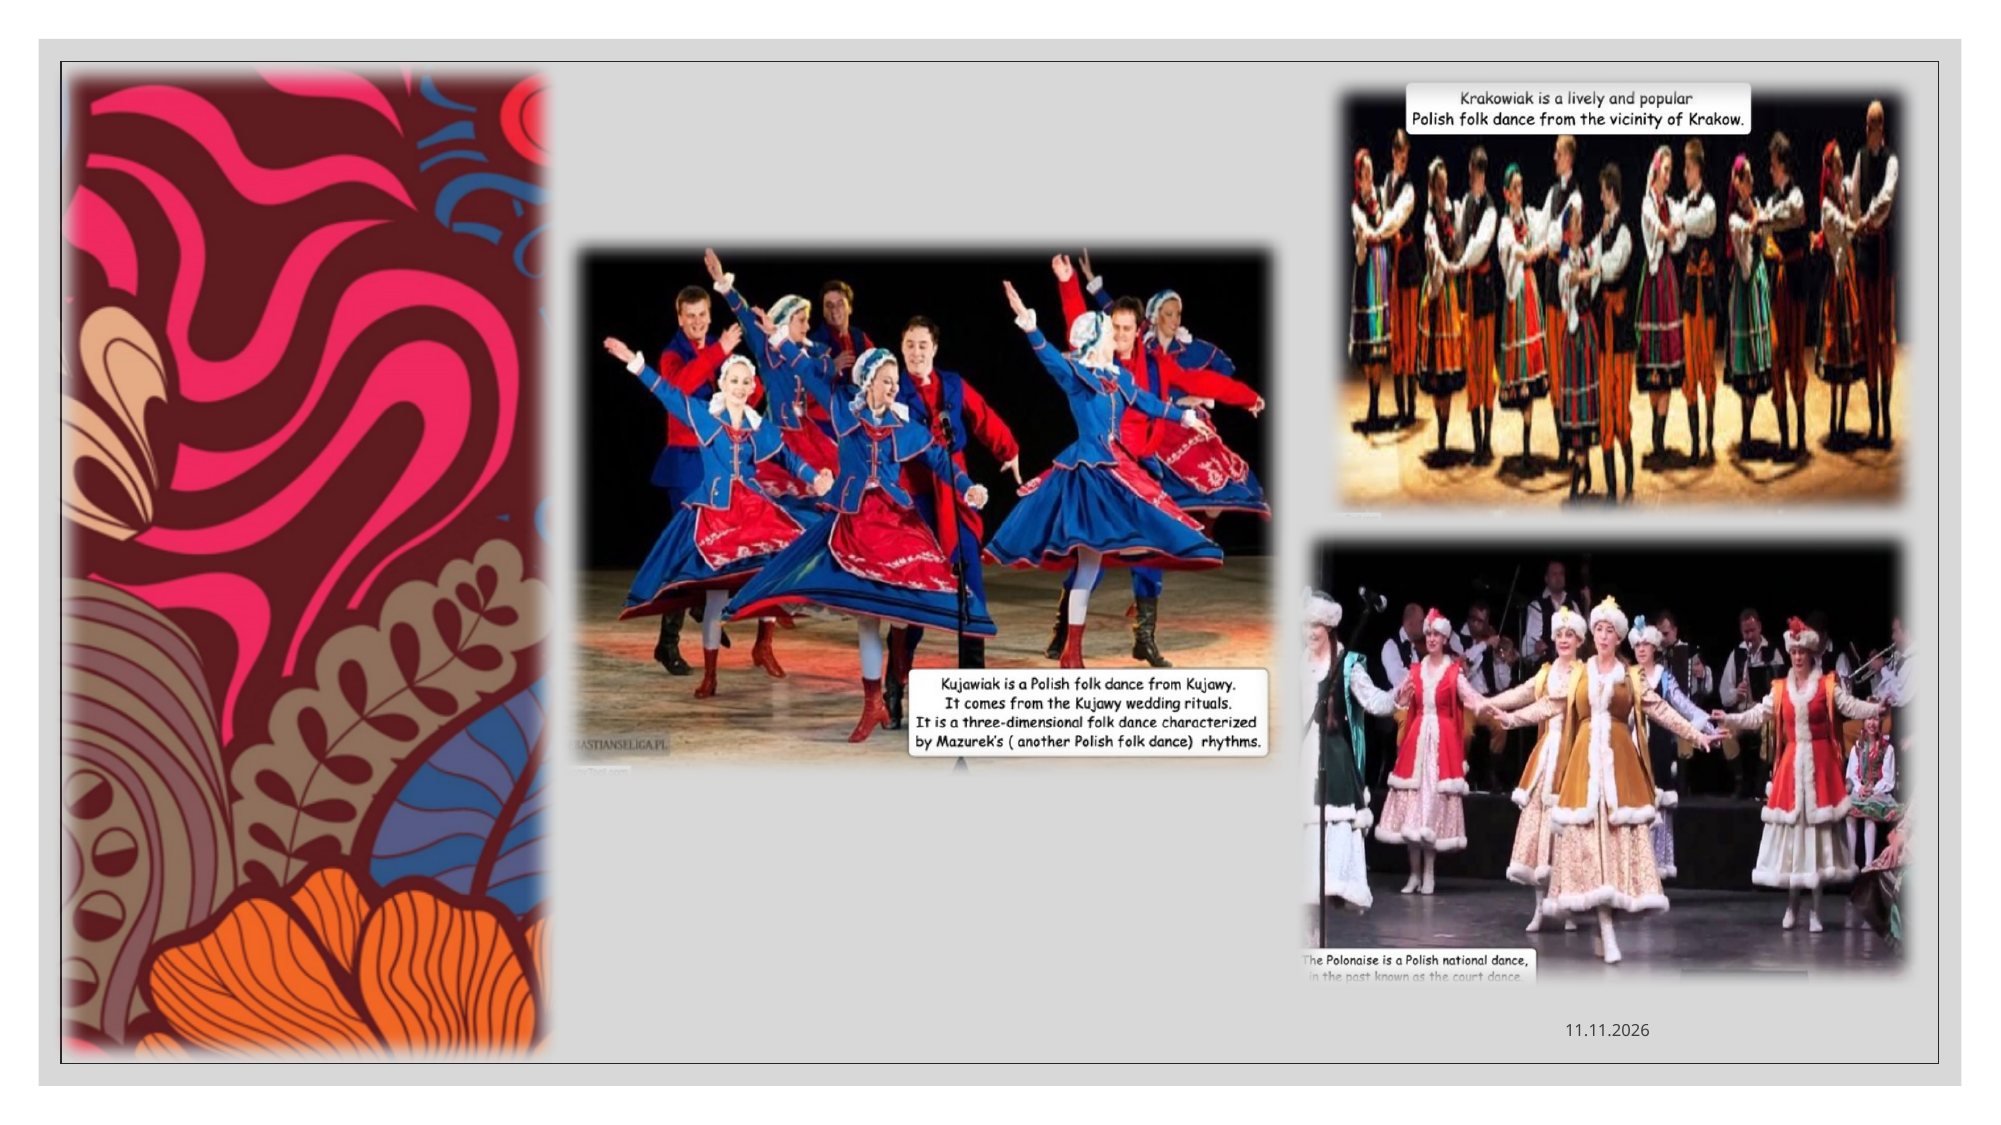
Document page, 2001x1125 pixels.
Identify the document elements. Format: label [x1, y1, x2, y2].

picture [52, 59, 1291, 1066]
picture [1295, 74, 1921, 990]
slide_number [1190, 990, 1665, 1050]
